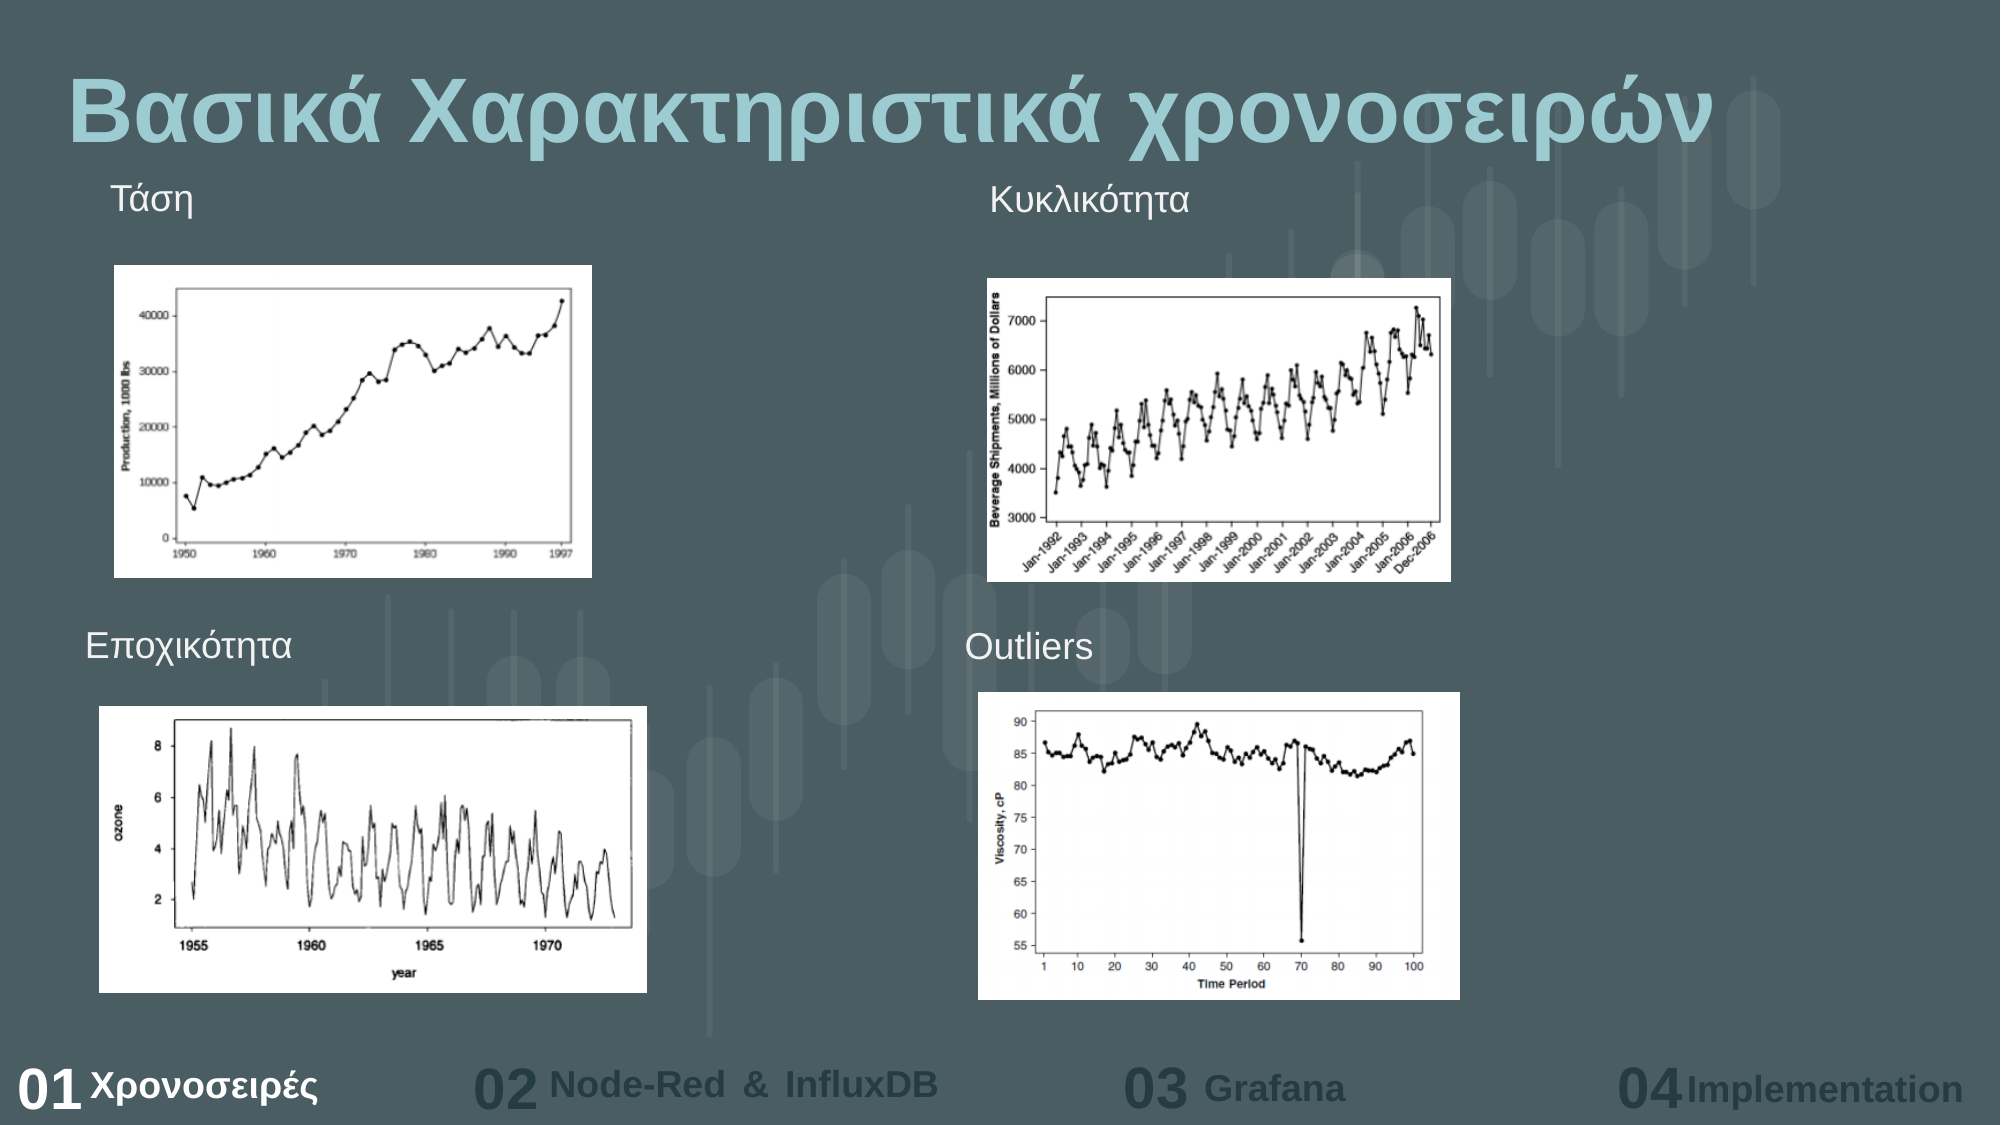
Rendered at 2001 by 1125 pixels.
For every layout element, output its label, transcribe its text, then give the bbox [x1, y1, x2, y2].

text_box Τάση [95, 166, 757, 227]
picture [113, 265, 592, 578]
picture [99, 706, 647, 993]
picture [987, 278, 1451, 582]
picture [978, 692, 1460, 1000]
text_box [0, 1033, 1988, 1125]
text_box Outliers [949, 614, 1611, 675]
text_box Κυκλικότητα [974, 168, 1636, 228]
text_box Βασικά Χαρακτηριστικά χρονοσειρών [53, 55, 1952, 175]
text_box Εποχικότητα [70, 613, 732, 674]
